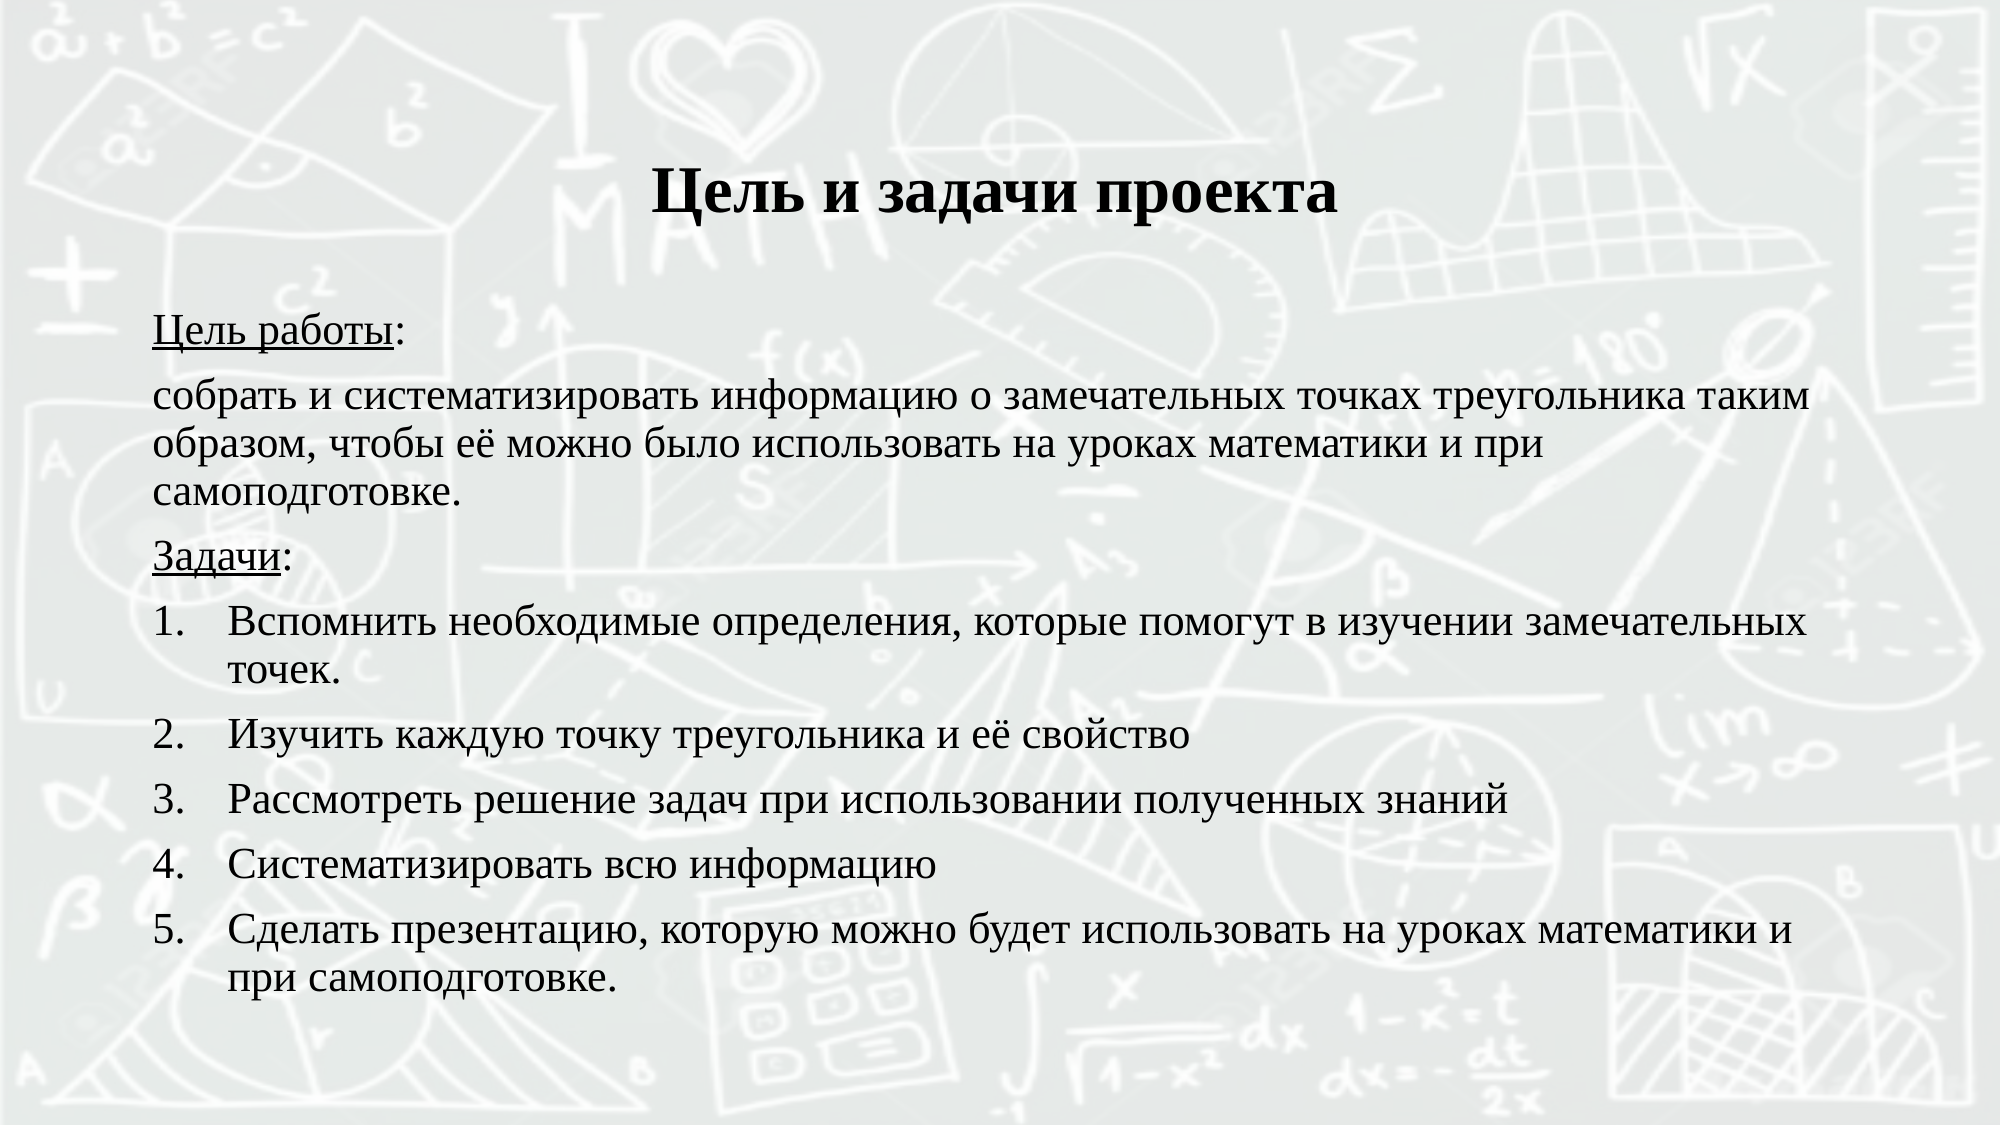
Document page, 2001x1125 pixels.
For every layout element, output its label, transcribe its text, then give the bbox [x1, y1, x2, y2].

title Цель и задачи проекта [636, 82, 1363, 298]
list Цель работы: собрать и систематизировать информацию о замечательных точках треугольника таким образом, чтобы её можно было использовать на уроках математики и при самоподготовке. Задачи: Вспомнить необходимые определения, которые помогут в изучении замечательных точек. Изучить каждую точку треугольника и её свойство Рассмотреть решение задач при использовании полученных знаний Систематизировать всю информацию Сделать презентацию, которую можно будет использовать на уроках математики и при самоподготовке. [137, 298, 1863, 1013]
